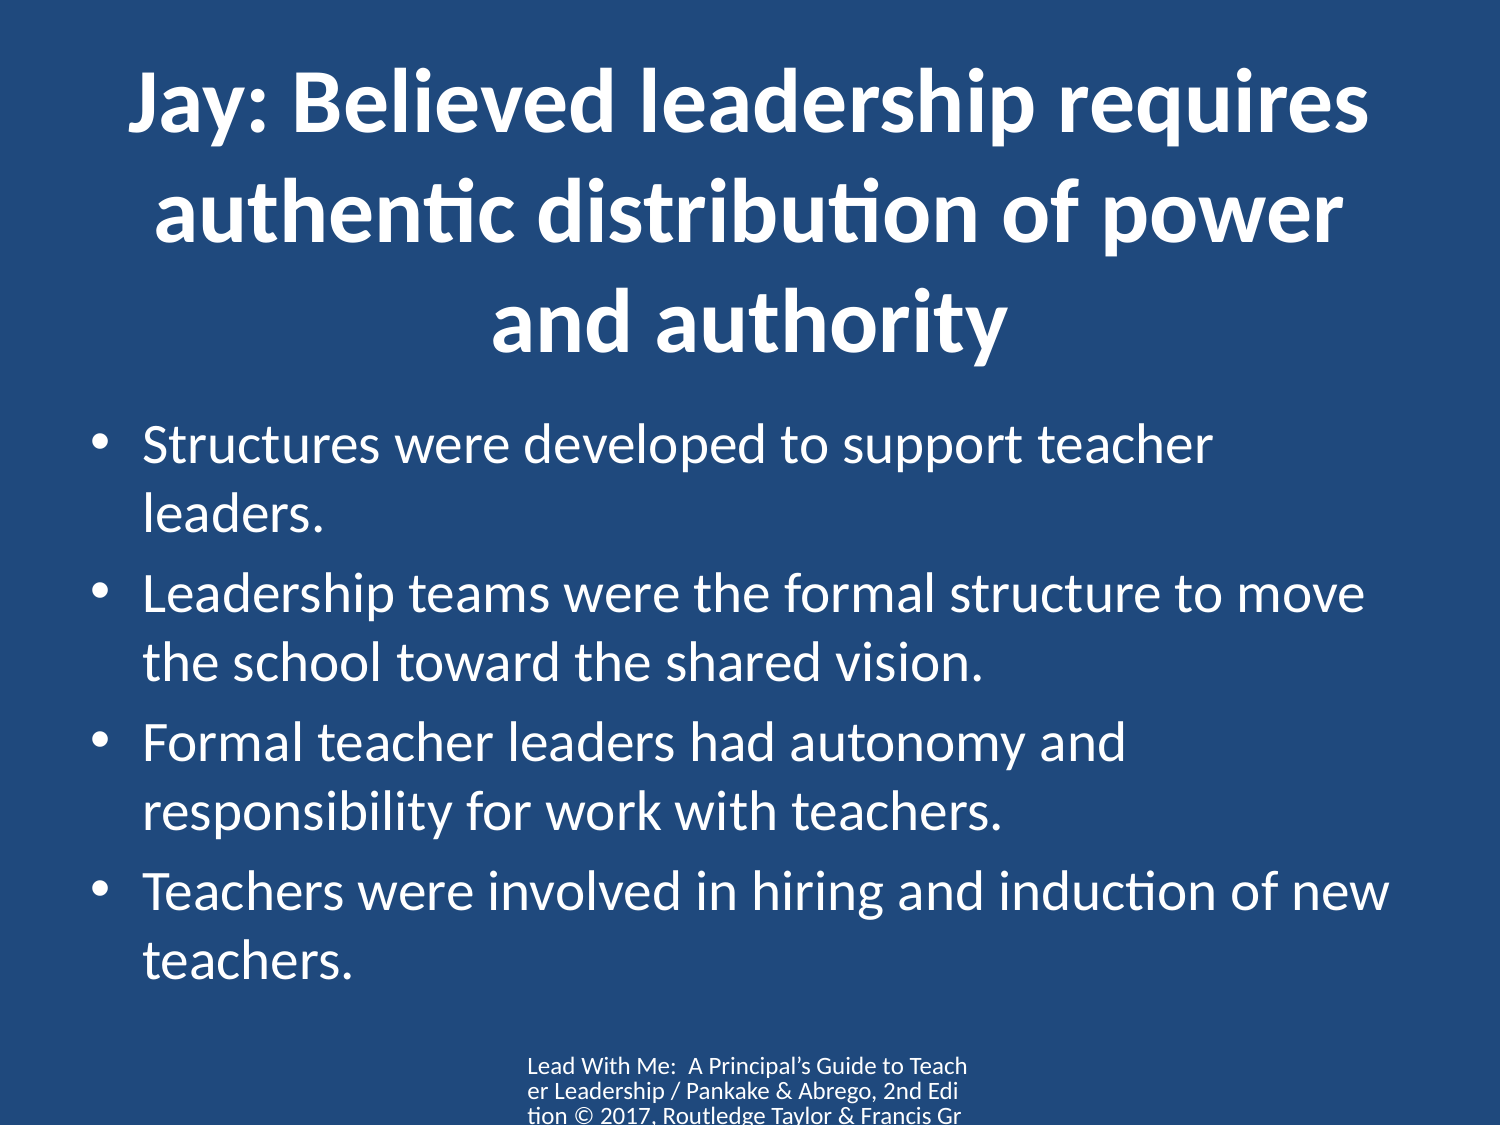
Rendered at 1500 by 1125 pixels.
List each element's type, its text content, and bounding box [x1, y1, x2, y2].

list Structures were developed to support teacher leaders. Leadership teams were the formal structure to move the school toward the shared vision. Formal teacher leaders had autonomy and responsibility for work with teachers. Teachers were involved in hiring and induction of new teachers. [75, 398, 1425, 1005]
title Jay: Believed leadership requires authentic distribution of power and authority [75, 45, 1425, 367]
footer Lead With Me: A Principal’s Guide to Teacher Leadership / Pankake & Abrego, 2nd Edition © 2017, Routledge Taylor & Francis Group [512, 1034, 988, 1095]
